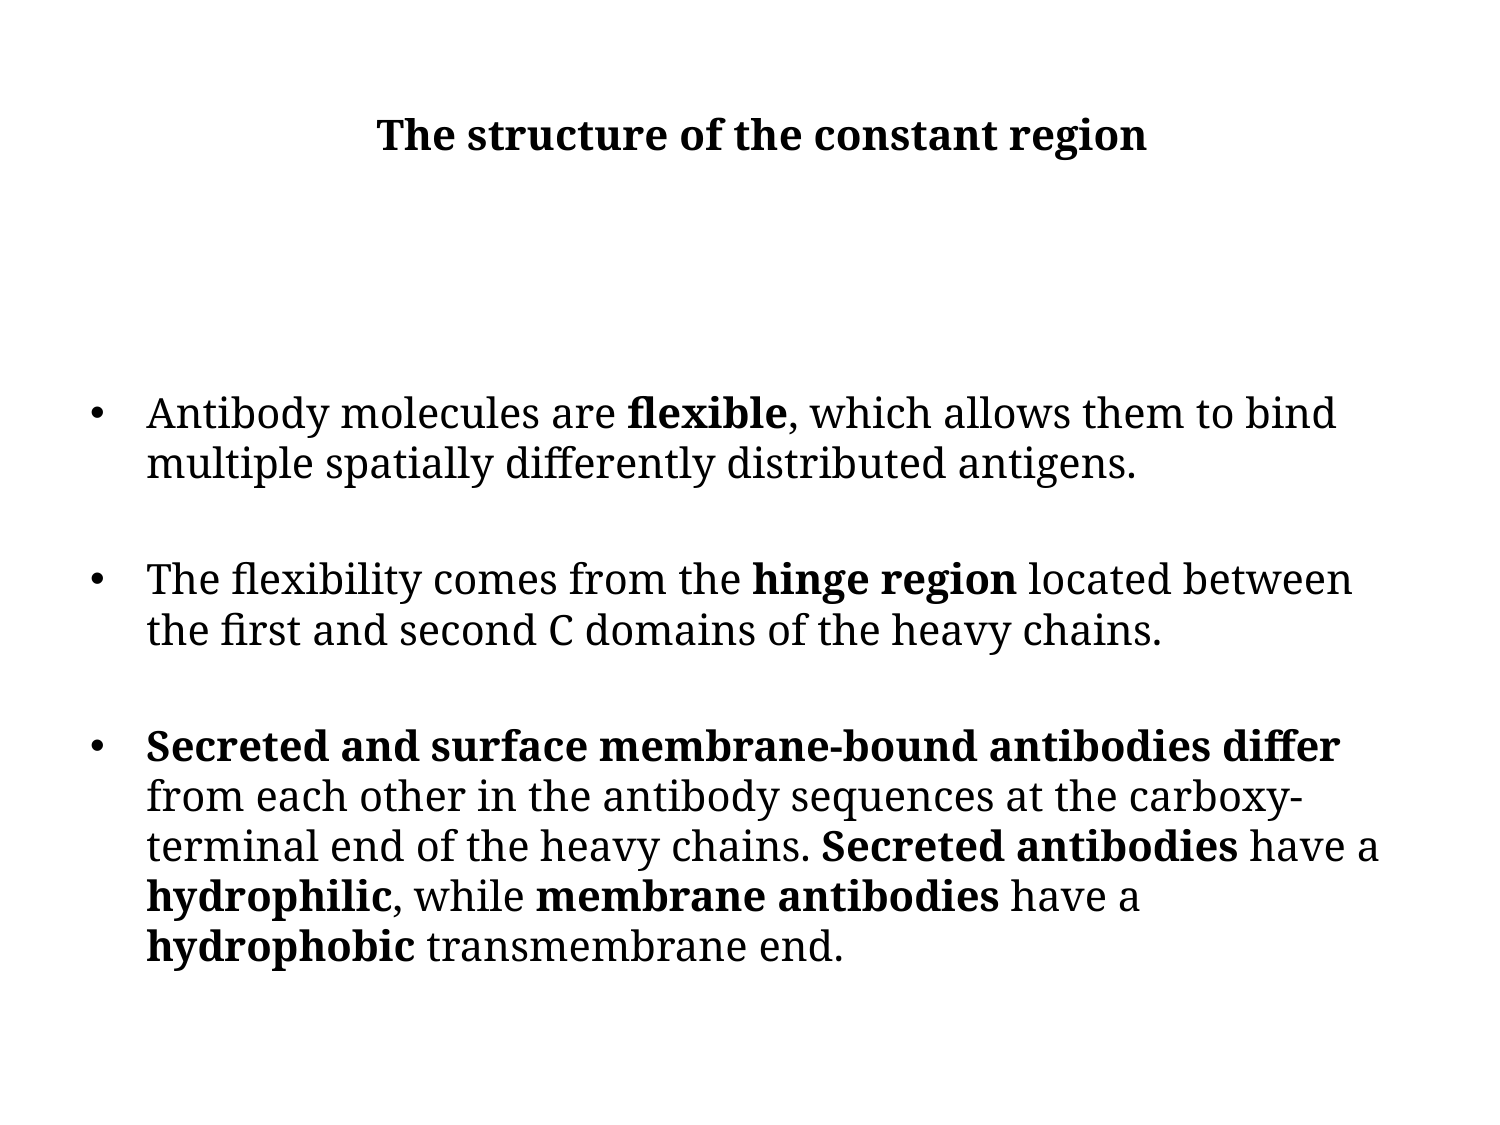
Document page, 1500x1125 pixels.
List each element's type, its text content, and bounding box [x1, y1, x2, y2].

title The structure of the constant region [87, 99, 1438, 218]
list Antibody molecules are flexible, which allows them to bind multiple spatially differently distributed antigens. The flexibility comes from the hinge region located between the first and second C domains of the heavy chains. Secreted and surface membrane-bound antibodies differ from each other in the antibody sequences at the carboxy-terminal end of the heavy chains. Secreted antibodies have a hydrophilic, while membrane antibodies have a hydrophobic transmembrane end. [75, 262, 1425, 1005]
